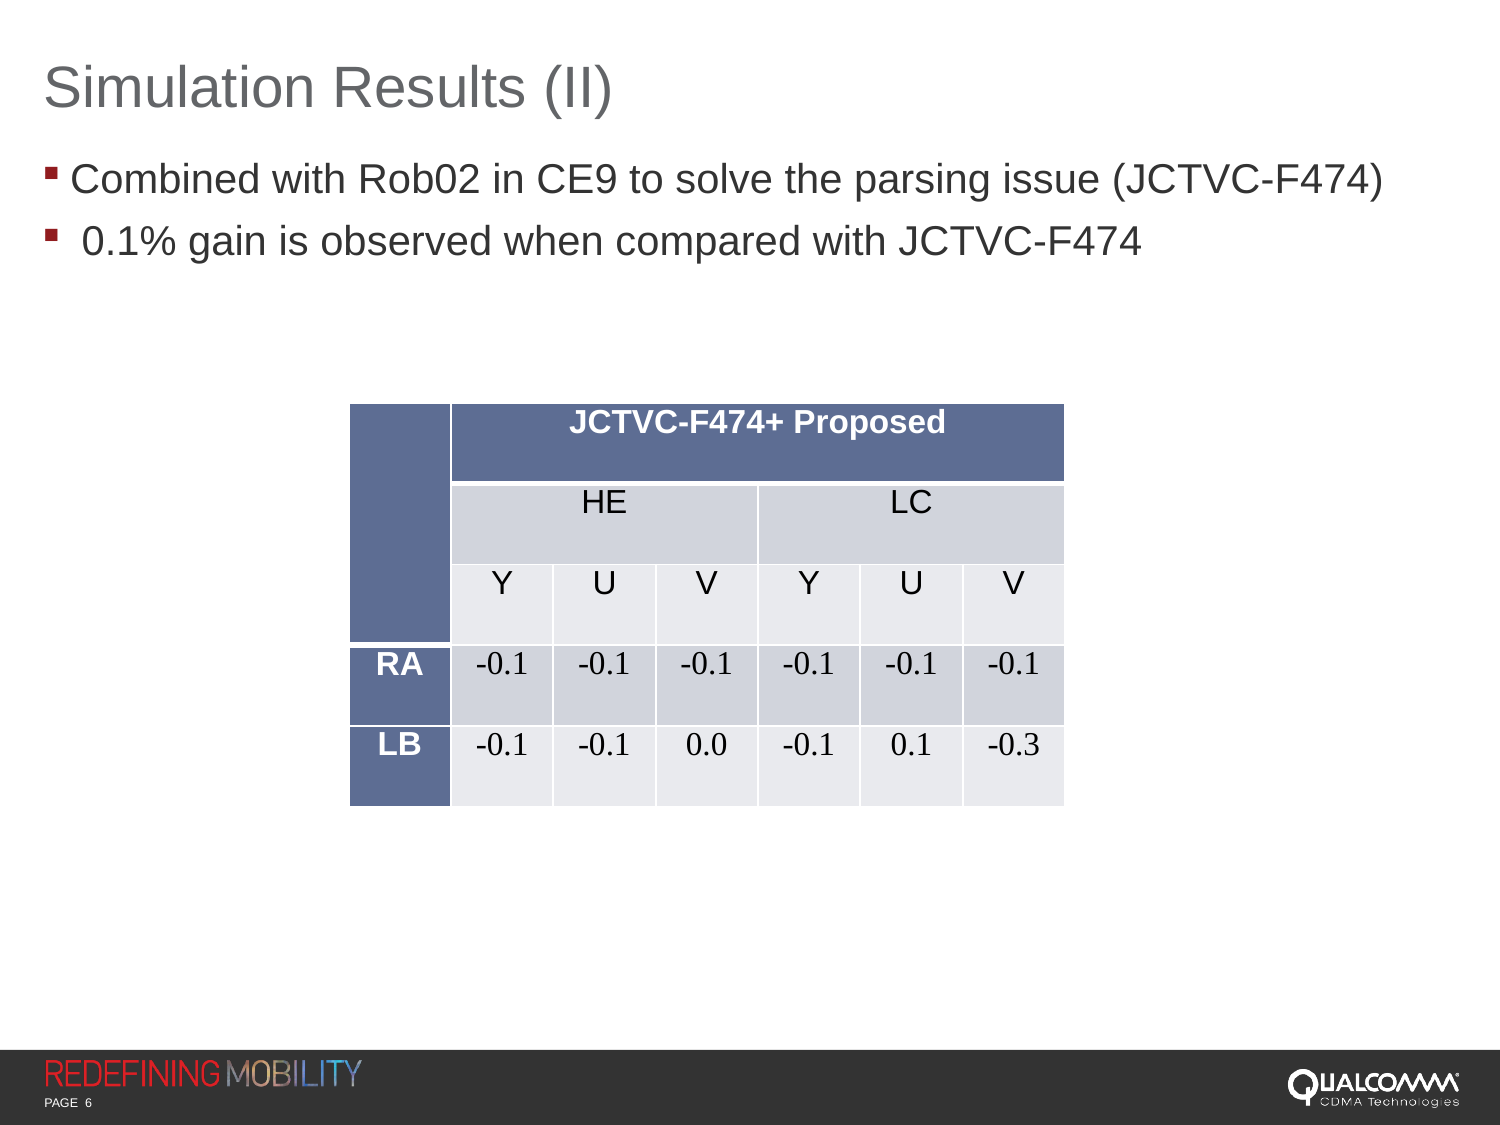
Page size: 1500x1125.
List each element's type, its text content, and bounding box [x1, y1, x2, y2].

table_cell -0.1 [554, 727, 655, 806]
table_cell V [657, 565, 757, 644]
table_cell 0.0 [657, 727, 757, 806]
title Simulation Results (II) [28, 44, 1462, 138]
table_cell -0.1 [861, 646, 962, 725]
picture [30, 1048, 372, 1099]
table_cell -0.1 [452, 727, 552, 806]
table_cell RA [350, 648, 450, 725]
table_cell -0.1 [452, 646, 552, 725]
table_cell -0.1 [759, 646, 859, 725]
table_cell HE [452, 486, 757, 564]
table_cell U [861, 565, 962, 644]
table_cell LB [350, 727, 450, 806]
table_cell -0.1 [759, 727, 859, 806]
table_header JCTVC-F474+ Proposed [452, 404, 1064, 481]
table_header [350, 404, 450, 642]
table_cell -0.3 [964, 727, 1064, 806]
picture [1278, 1058, 1478, 1114]
table_cell Y [759, 565, 859, 644]
table_cell V [964, 565, 1064, 644]
list Combined with Rob02 in CE9 to solve the parsing issue (JCTVC-F474) 0.1% gain is observed when compared with JCTVC-F474 [26, 148, 1457, 1021]
table_cell Y [452, 565, 552, 644]
table_cell U [554, 565, 655, 644]
table_cell -0.1 [554, 646, 655, 725]
table_cell 0.1 [861, 727, 962, 806]
table_cell LC [759, 486, 1064, 564]
table_cell -0.1 [657, 646, 757, 725]
table_cell -0.1 [964, 646, 1064, 725]
